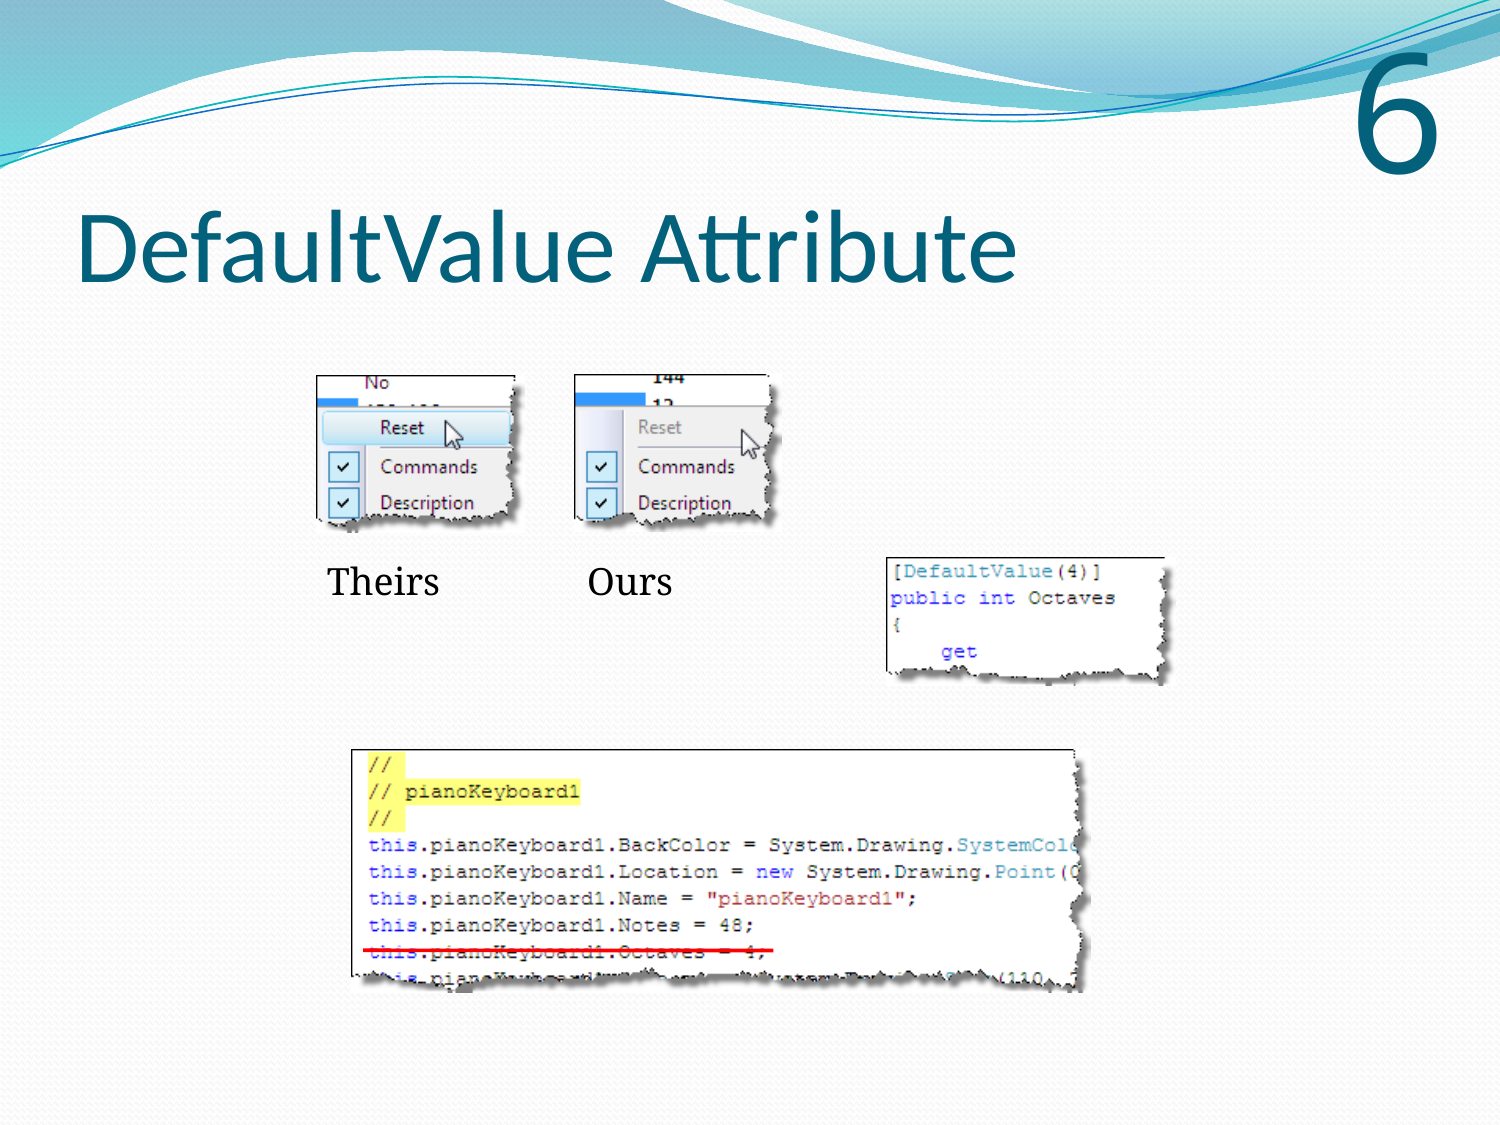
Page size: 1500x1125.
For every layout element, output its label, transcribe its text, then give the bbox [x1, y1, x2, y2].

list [316, 374, 525, 534]
picture [886, 556, 1176, 686]
text_box Ours [572, 550, 689, 611]
picture [573, 374, 783, 532]
title DefaultValue Attribute [75, 115, 1425, 303]
picture [351, 749, 1091, 993]
text_box Theirs [312, 550, 456, 611]
text_box 6 [1334, 0, 1460, 215]
